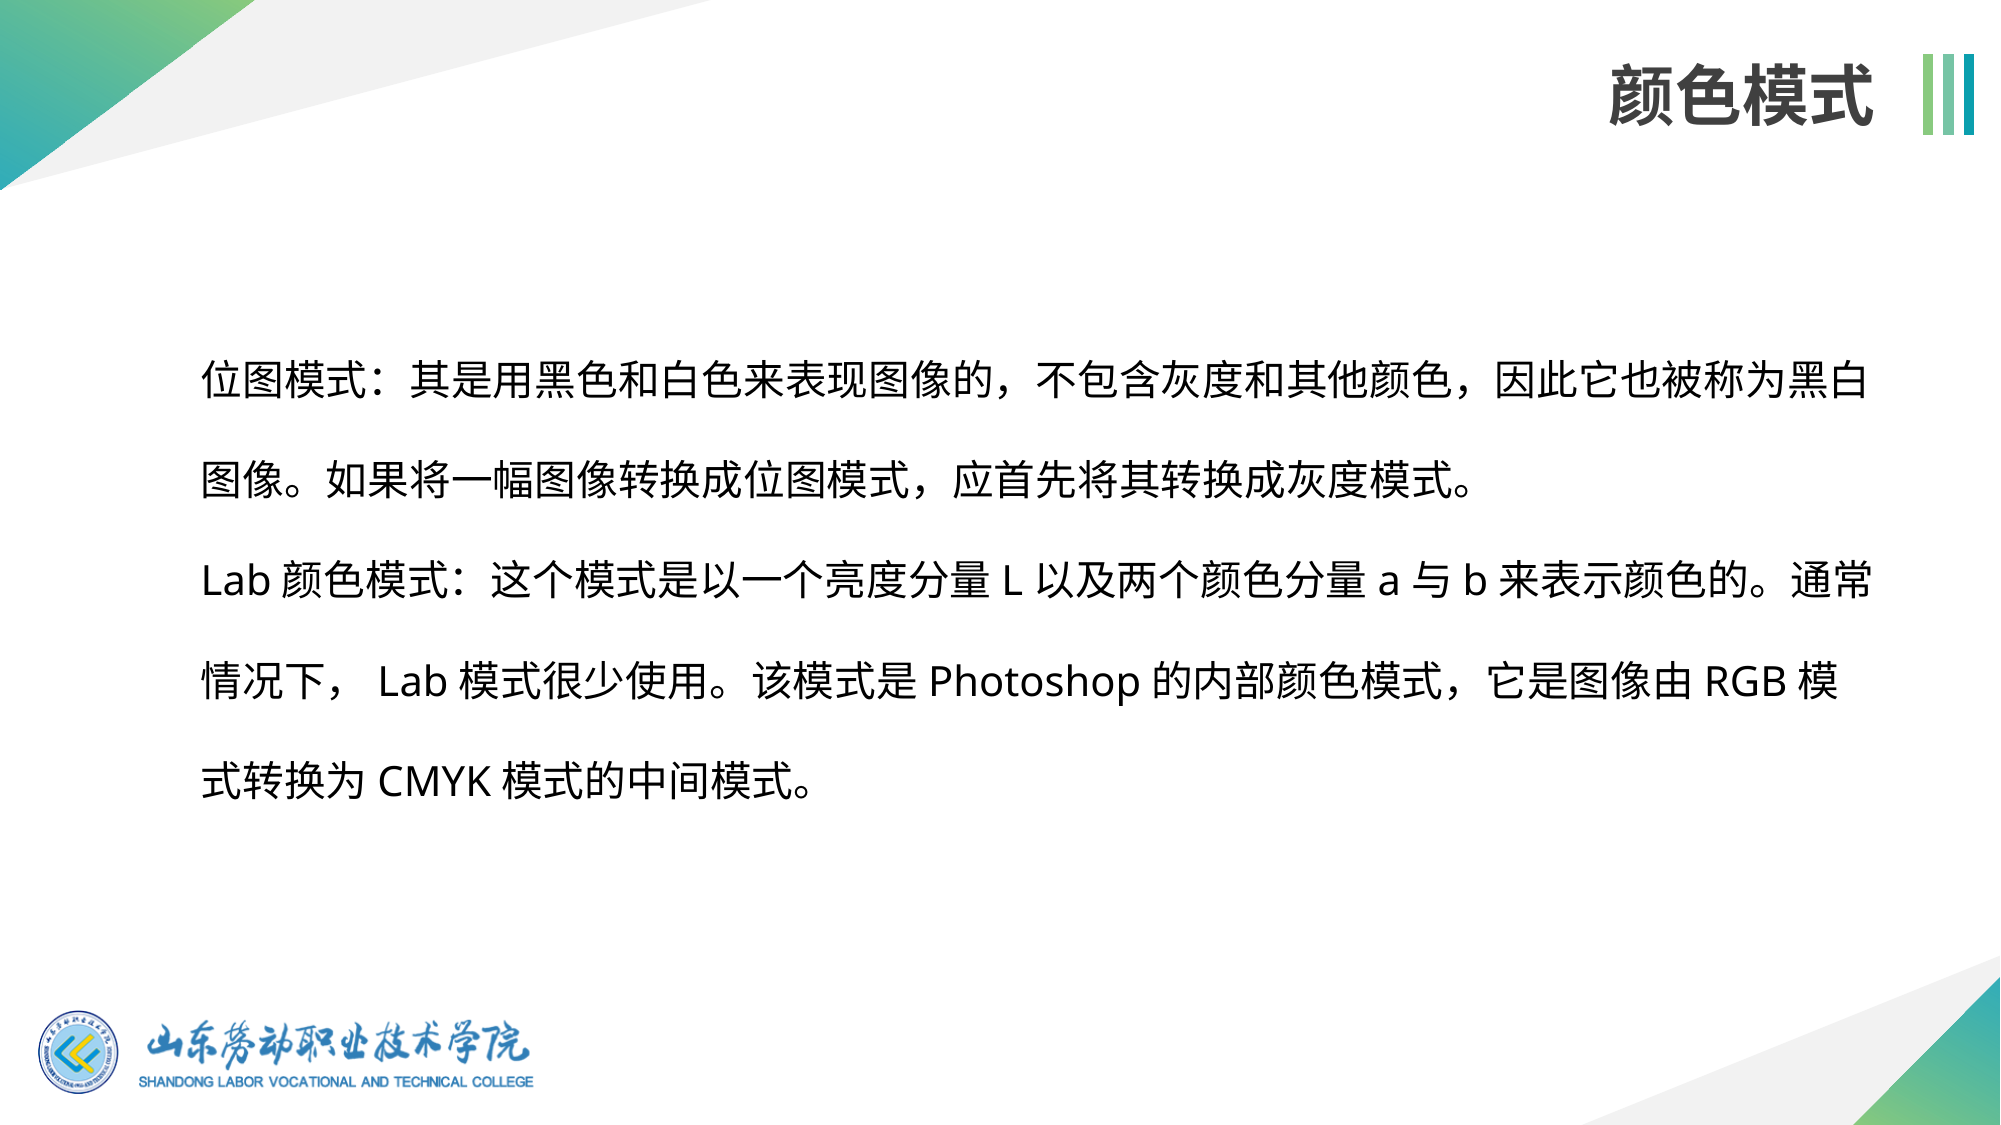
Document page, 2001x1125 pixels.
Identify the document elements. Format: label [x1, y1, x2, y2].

picture [38, 1010, 550, 1094]
text_box [0, 0, 2000, 1125]
text_box [1928, 54, 1969, 136]
